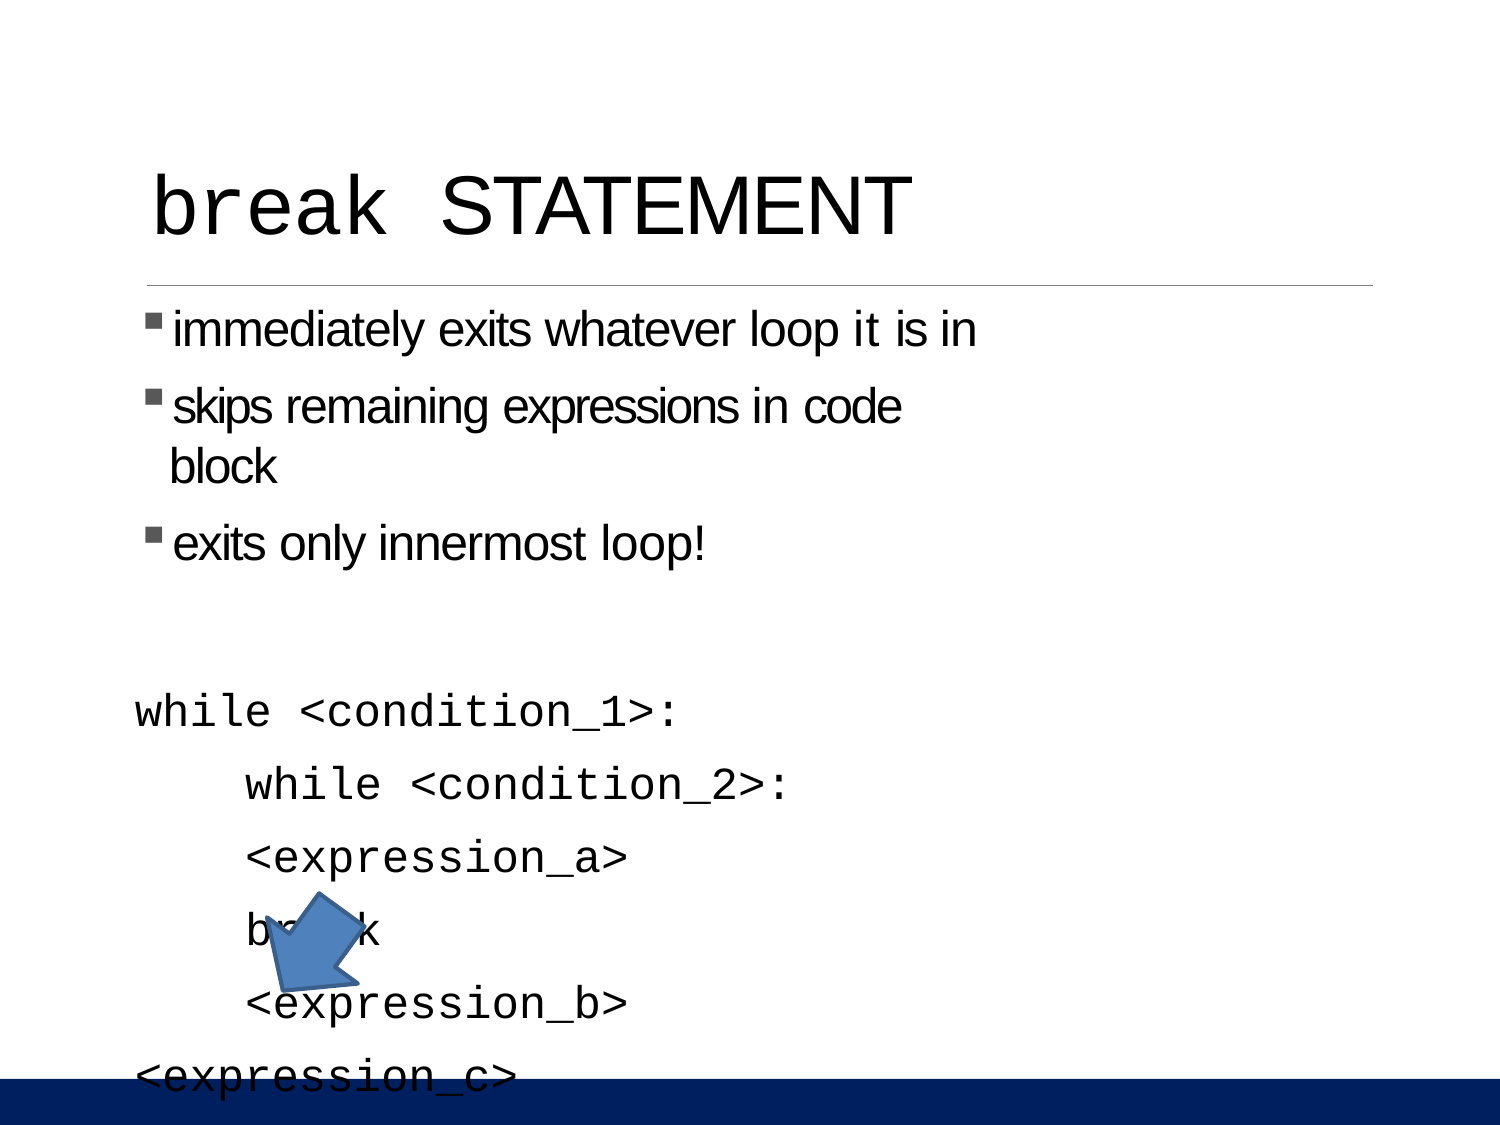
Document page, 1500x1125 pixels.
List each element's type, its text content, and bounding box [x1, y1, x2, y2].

text_box [264, 891, 367, 993]
title break STATEMENT [147, 149, 937, 276]
text_box immediately exits whatever loop it is in skips remaining expressions in code block exits only innermost loop! while <condition_1>: while <condition_2>: <expression_a> break <expression_b> <expression_c> [132, 276, 1012, 1101]
